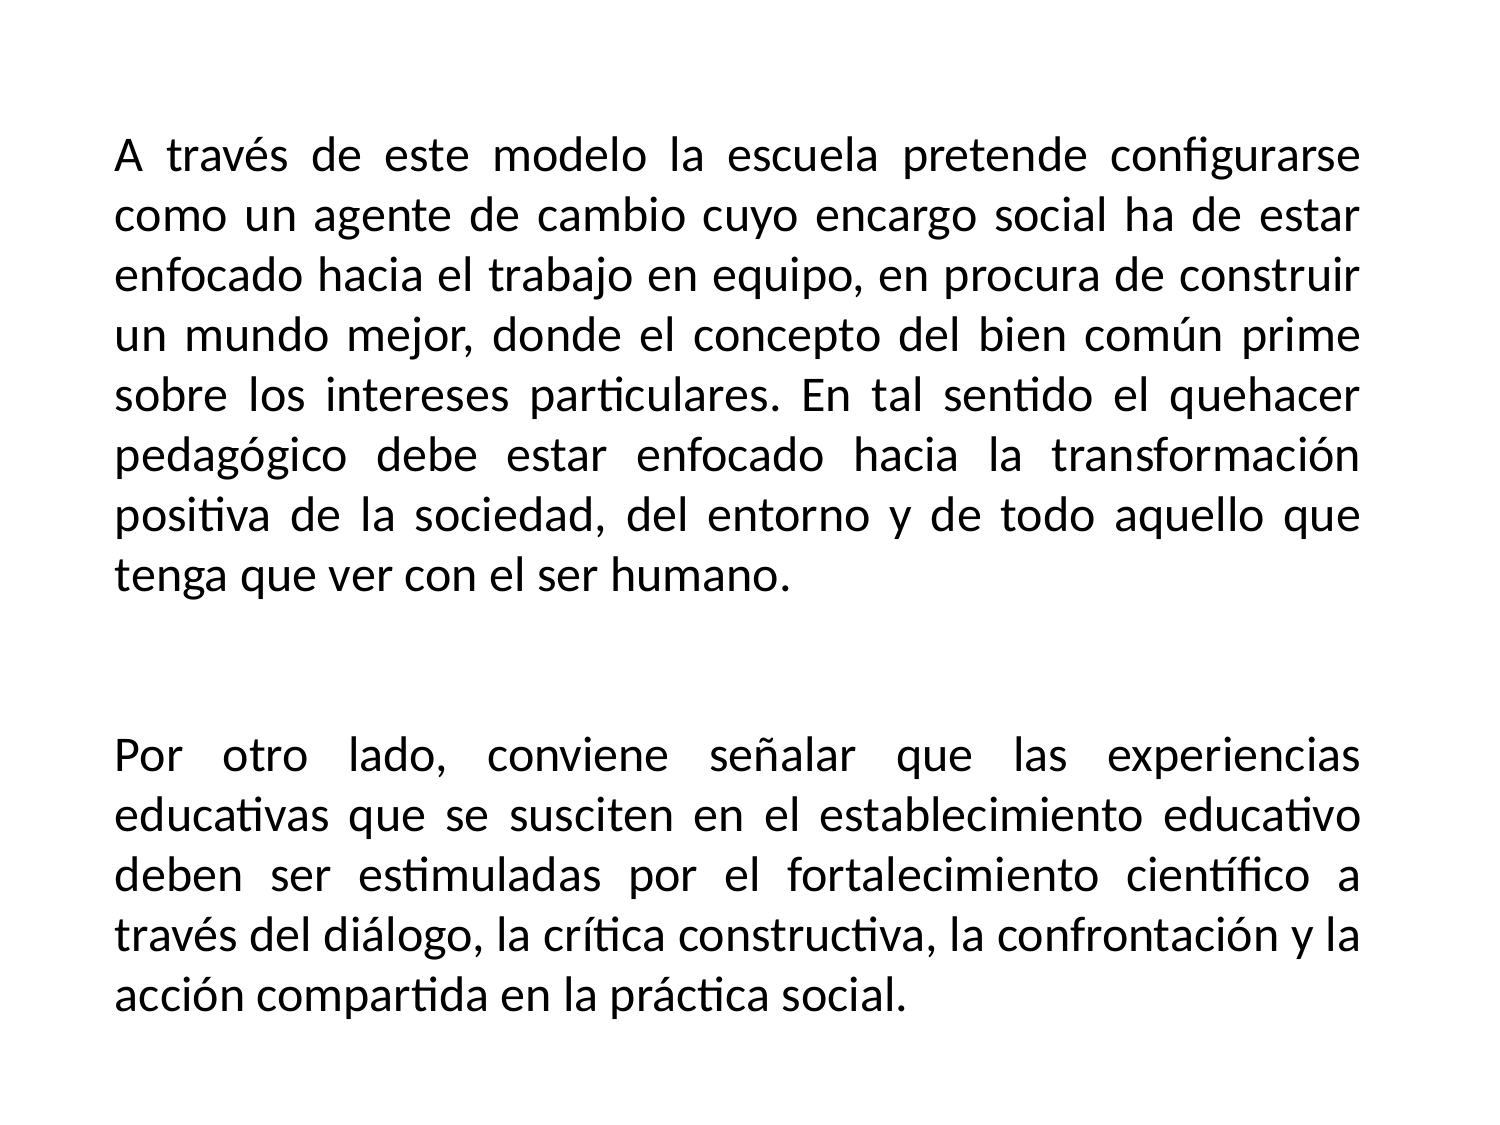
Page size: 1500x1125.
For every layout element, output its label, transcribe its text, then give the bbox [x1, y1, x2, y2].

text_box A través de este modelo la escuela pretende configurarse como un agente de cambio cuyo encargo social ha de estar enfocado hacia el trabajo en equipo, en procura de construir un mundo mejor, donde el concepto del bien común prime sobre los intereses particulares. En tal sentido el quehacer pedagógico debe estar enfocado hacia la transformación positiva de la sociedad, del entorno y de todo aquello que tenga que ver con el ser humano. Por otro lado, conviene señalar que las experiencias educativas que se susciten en el establecimiento educativo deben ser estimuladas por el fortalecimiento científico a través del diálogo, la crítica constructiva, la confrontación y la acción compartida en la práctica social. [100, 113, 1376, 1119]
